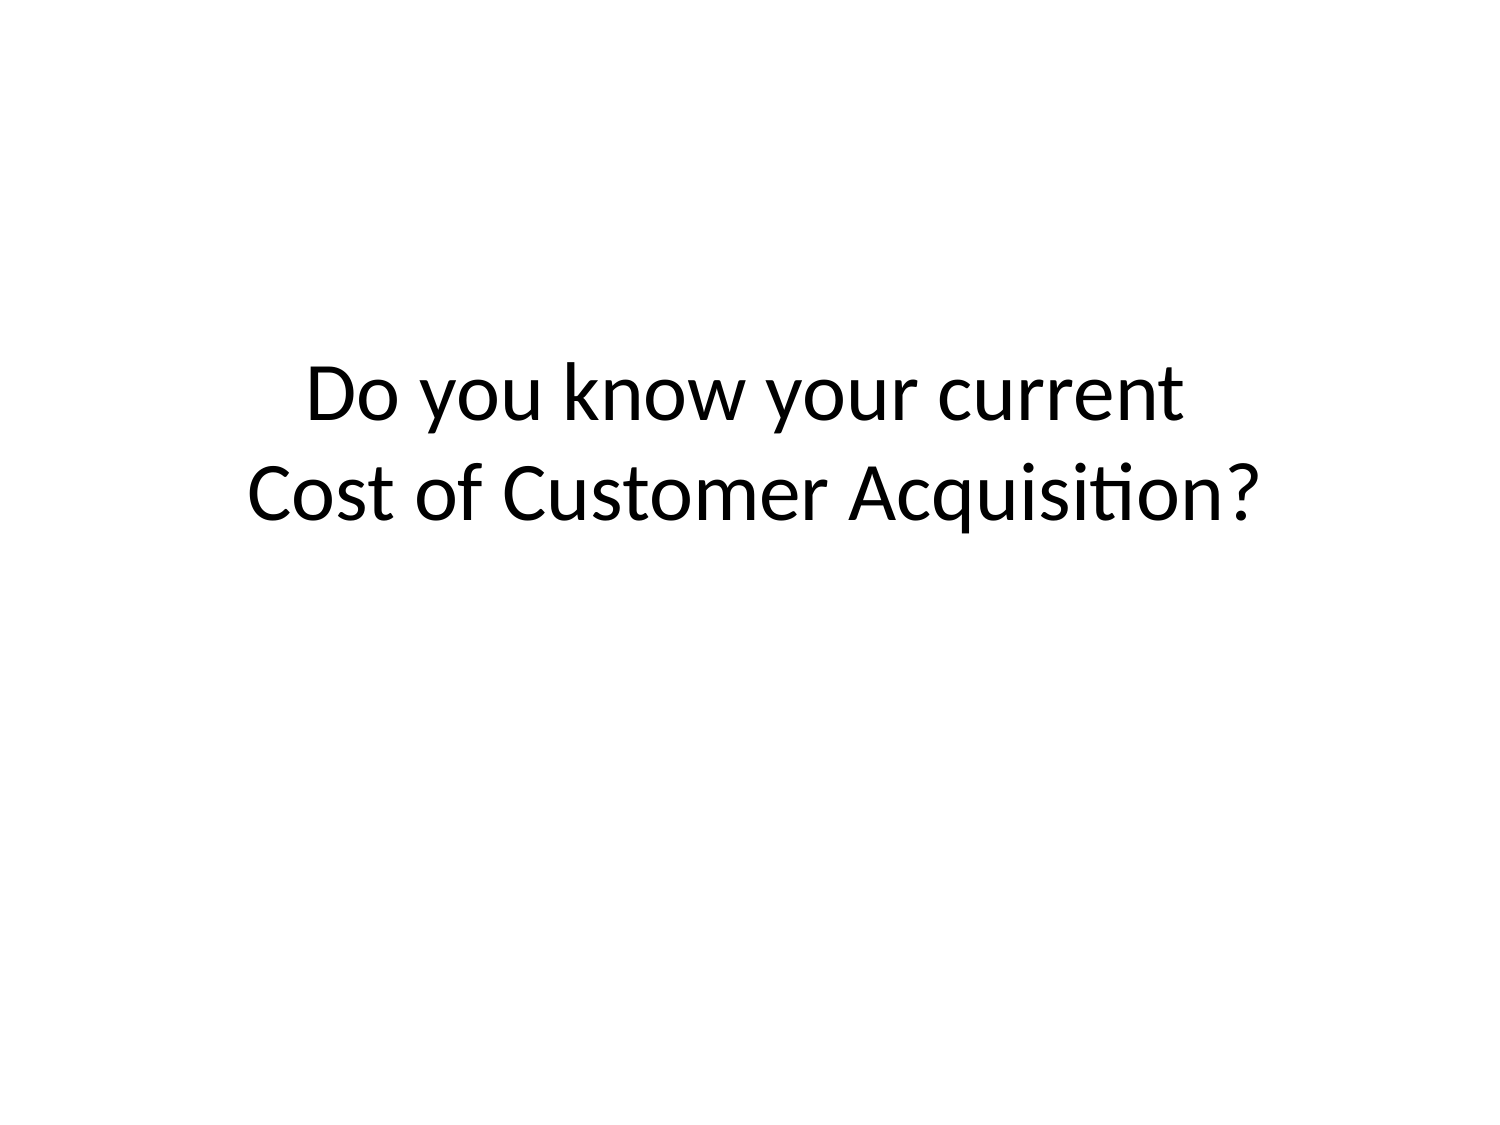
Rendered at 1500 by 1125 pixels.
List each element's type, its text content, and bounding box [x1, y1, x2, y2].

text_box Do you know your current Cost of Customer Acquisition? You’re not likely to improve what you do not measure. [33, 329, 1478, 845]
